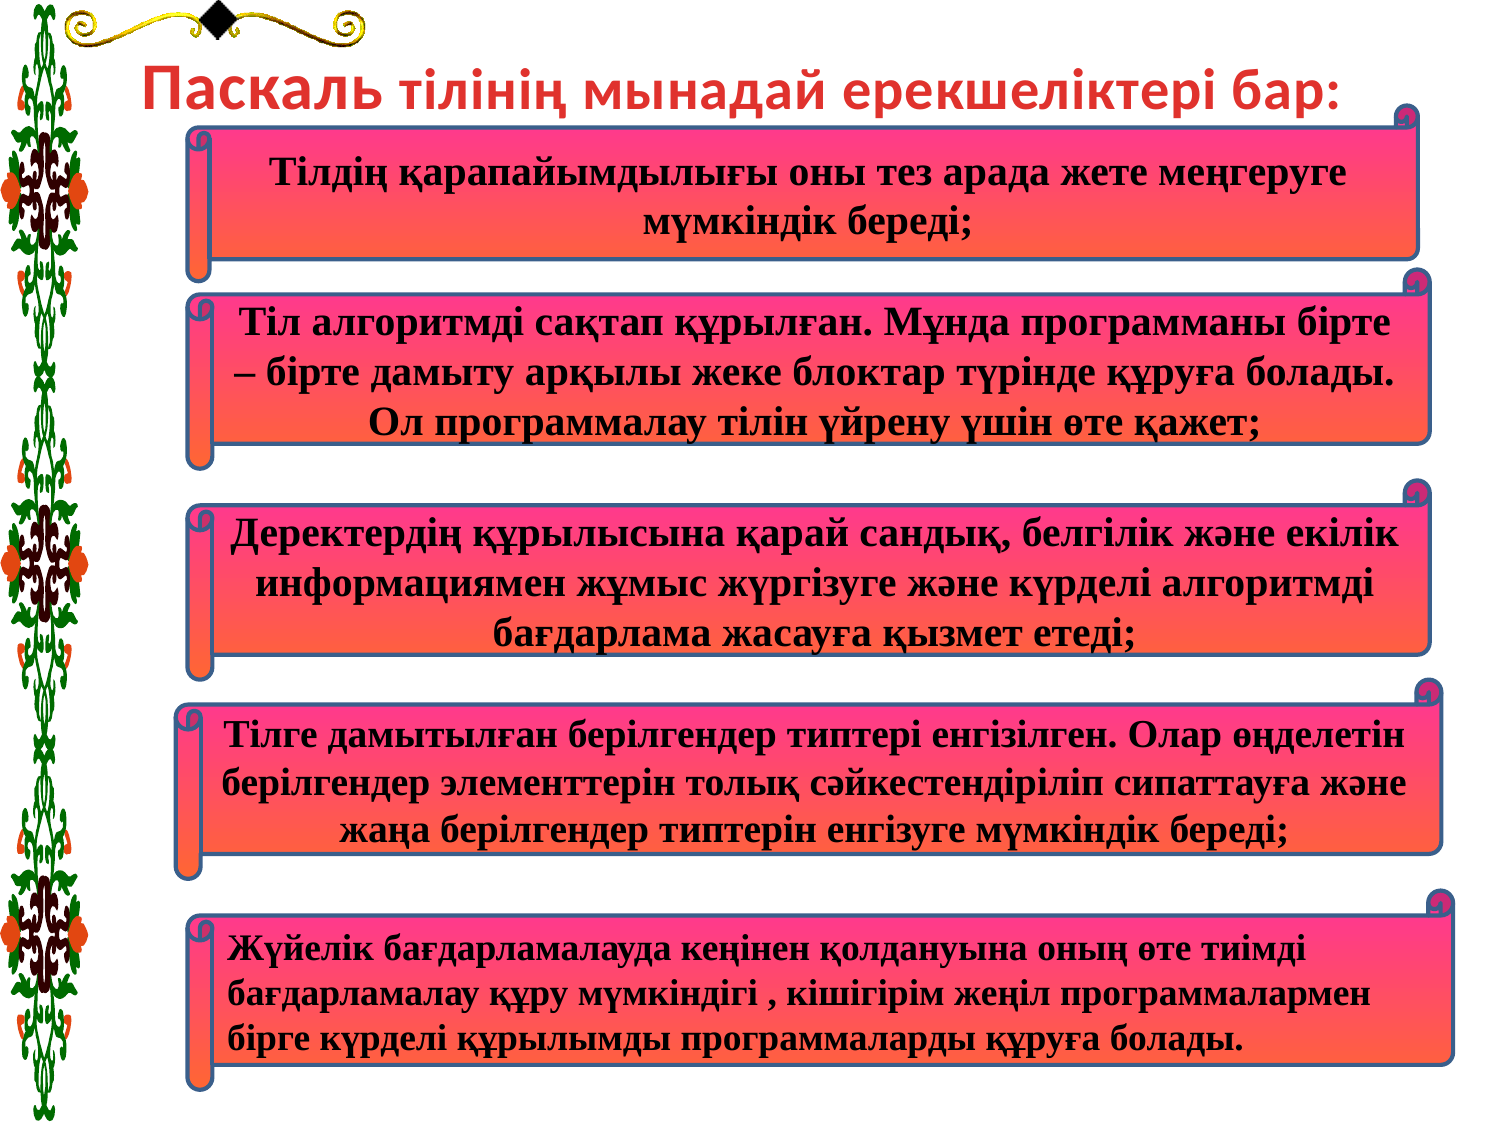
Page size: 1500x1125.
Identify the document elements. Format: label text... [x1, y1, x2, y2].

picture [0, 517, 607, 607]
text_box Деректердің құрылысына қарай сандық, белгілік және екілік информациямен жұмыс жүргізуге және күрделі алгоритмді бағдарлама жасауға қызмет етеді; [185, 478, 1432, 682]
text_box Тілге дамытылған берілгендер типтері енгізілген. Олар өңделетін берілгендер элементтерін толық сәйкестендіріліп сипаттауға және жаңа берілгендер типтерін енгізуге мүмкіндік береді; [173, 677, 1444, 881]
text_box Паскаль тілінің мынадай ерекшеліктері бар: [81, 35, 1418, 130]
picture [58, 0, 372, 52]
text_box Тіл алгоритмді сақтап құрылған. Мұнда программаны бірте – бірте дамыту арқылы жеке блоктар түрінде құруға болады. Ол программалау тілін үйрену үшін өте қажет; [185, 267, 1432, 471]
text_box Тілдің қарапайымдылығы оны тез арада жете меңгеруге мүмкіндік береді; [185, 109, 1421, 284]
text_box Жүйелік бағдарламалауда кеңінен қолдануына оның өте тиімді бағдарламалау құру мүмкіндігі , кішігірім жеңіл программалармен бірге күрделі құрылымды программаларды құруға болады. [185, 888, 1456, 1092]
